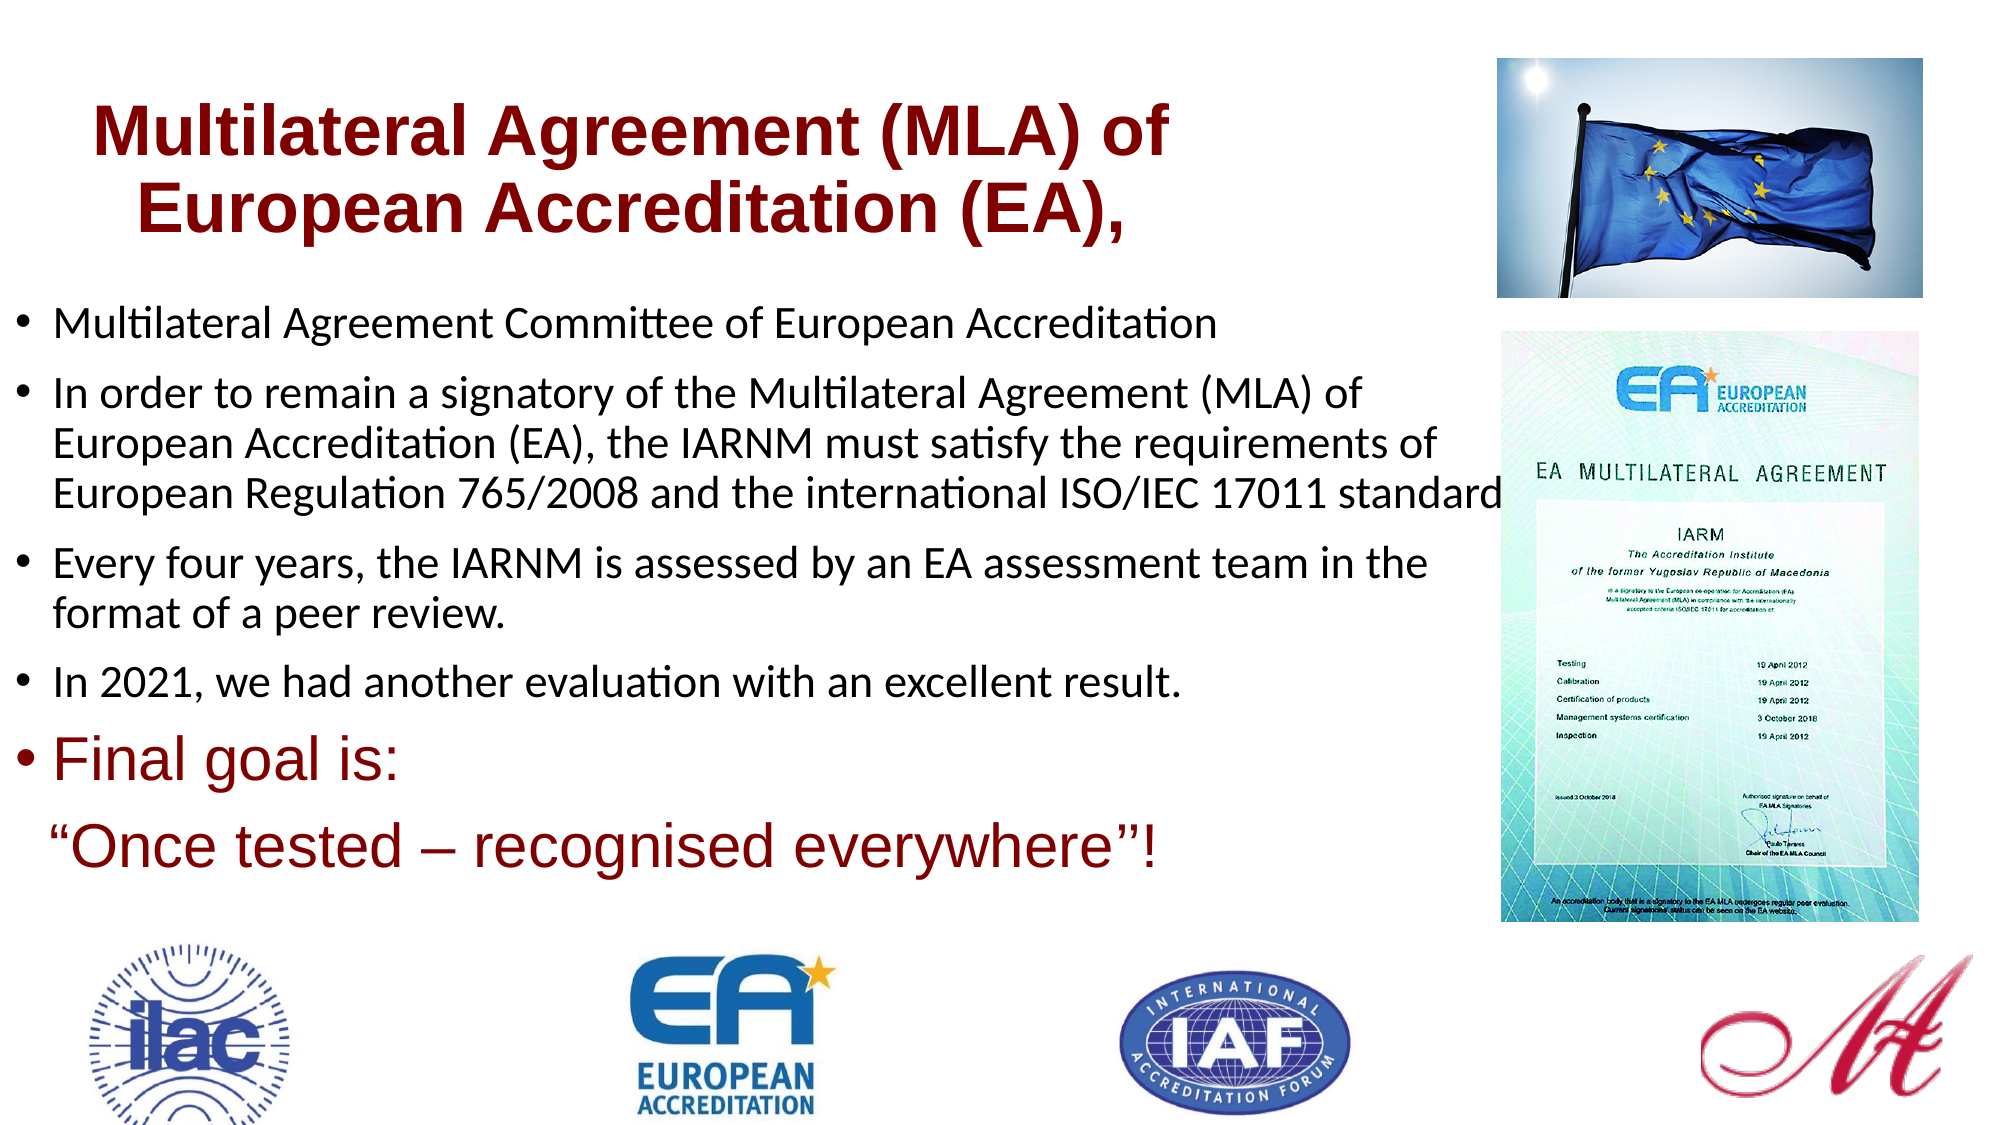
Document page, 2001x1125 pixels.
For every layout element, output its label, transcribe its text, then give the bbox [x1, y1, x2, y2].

title Multilateral Agreement (MLA) of European Accreditation (EA), [27, 61, 1235, 280]
list Multilateral Agreement Committee of European Accreditation In order to remain a signatory of the Multilateral Agreement (MLA) of European Accreditation (EA), the IARNM must satisfy the requirements of European Regulation 765/2008 and the international ISO/IEC 17011 standard. Every four years, the IARNM is assessed by an EA assessment team in the format of a peer review. In 2021, we had another evaluation with an excellent result. Final goal is: “Once tested – recognised everywhere’’! [0, 291, 1541, 910]
picture [1497, 58, 1923, 299]
picture [1701, 954, 1989, 1125]
picture [1501, 331, 1919, 922]
picture [54, 909, 1379, 1125]
